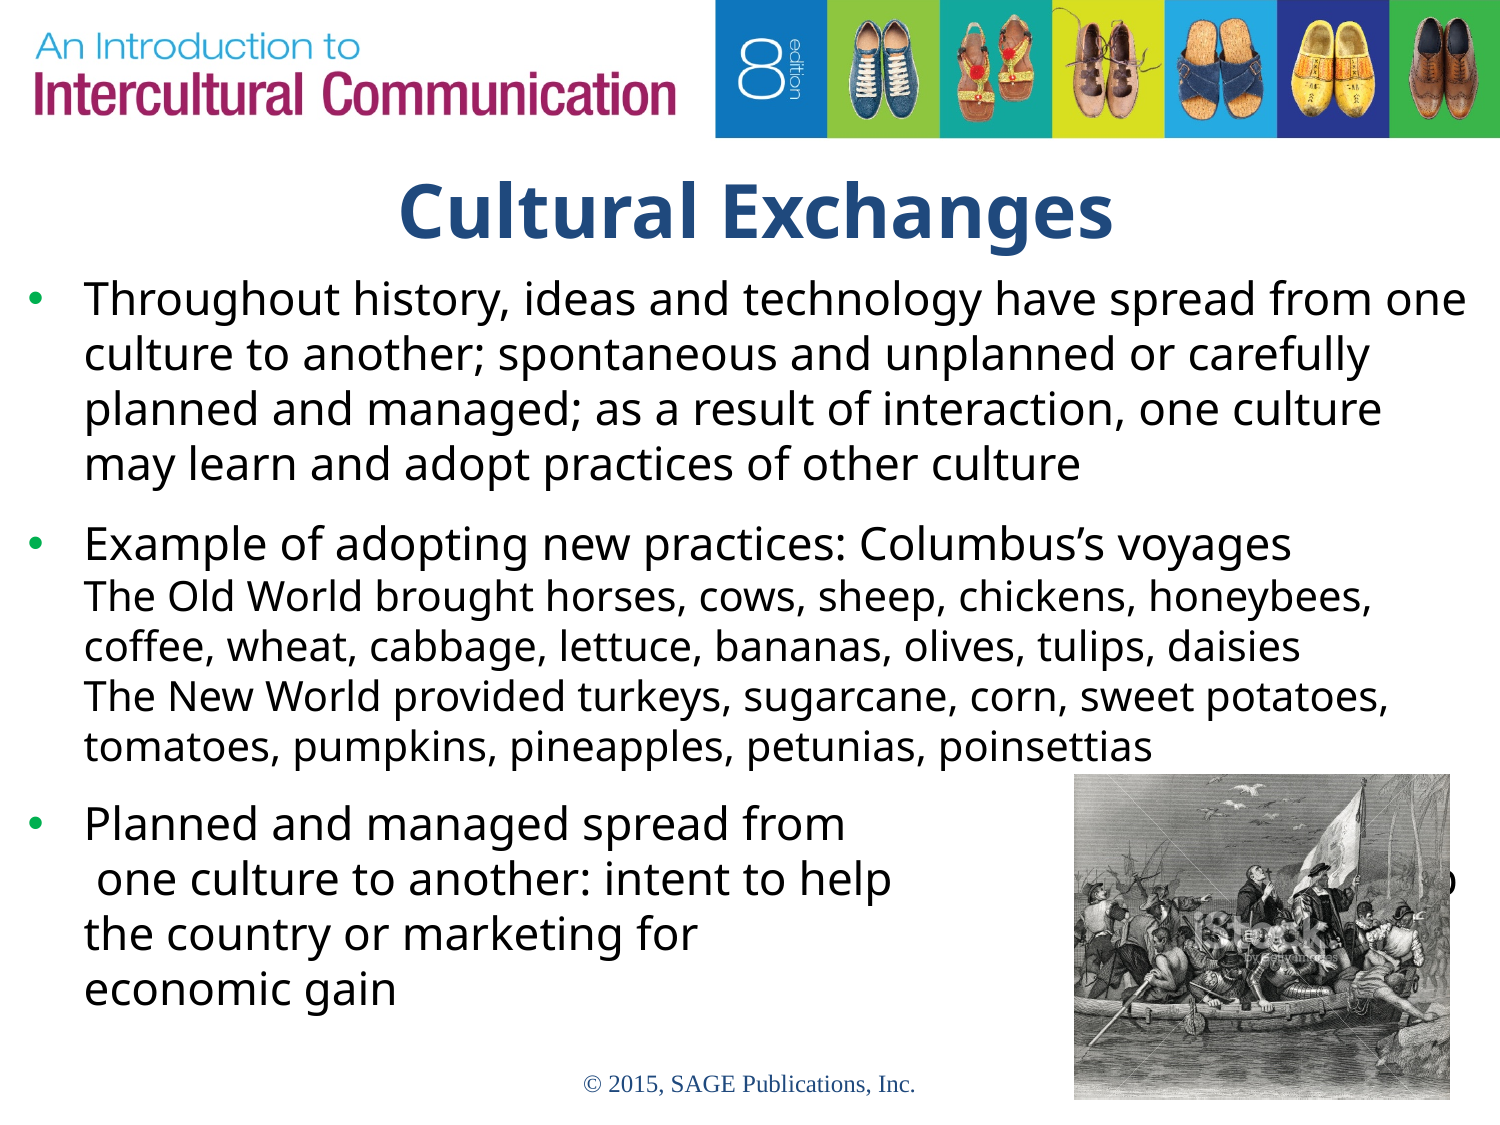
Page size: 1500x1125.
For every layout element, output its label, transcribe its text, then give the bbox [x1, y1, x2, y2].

list Throughout history, ideas and technology have spread from one culture to another; spontaneous and unplanned or carefully planned and managed; as a result of interaction, one culture may learn and adopt practices of other culture Example of adopting new practices: Columbus’s voyages The Old World brought horses, cows, sheep, chickens, honeybees, coffee, wheat, cabbage, lettuce, bananas, olives, tulips, daisies The New World provided turkeys, sugarcane, corn, sweet potatoes, tomatoes, pumpkins, pineapples, petunias, poinsettias Planned and managed spread from one culture to another: intent to help develop the country or marketing for purpose of economic gain [12, 262, 1500, 1100]
text_box [10, 0, 605, 469]
title Cultural Exchanges [605, 167, 1450, 250]
picture [605, 0, 1500, 262]
picture [0, 0, 1500, 1125]
footer © 2015, SAGE Publications, Inc. [512, 1052, 988, 1113]
